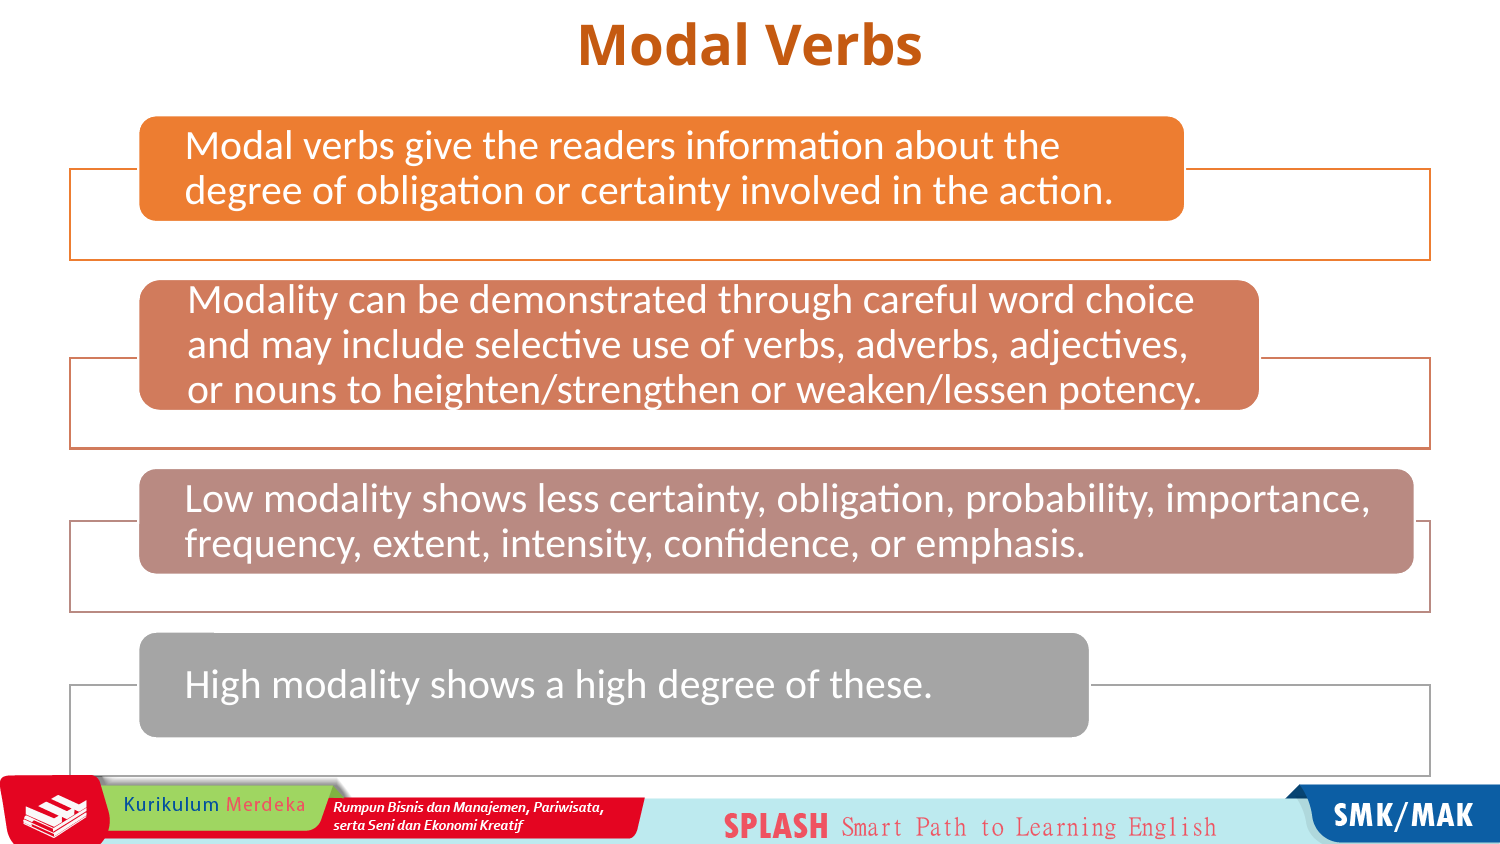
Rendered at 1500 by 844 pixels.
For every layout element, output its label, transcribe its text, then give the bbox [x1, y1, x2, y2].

title Modal Verbs [103, 0, 1397, 94]
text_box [70, 112, 1430, 775]
picture [0, 775, 1500, 844]
